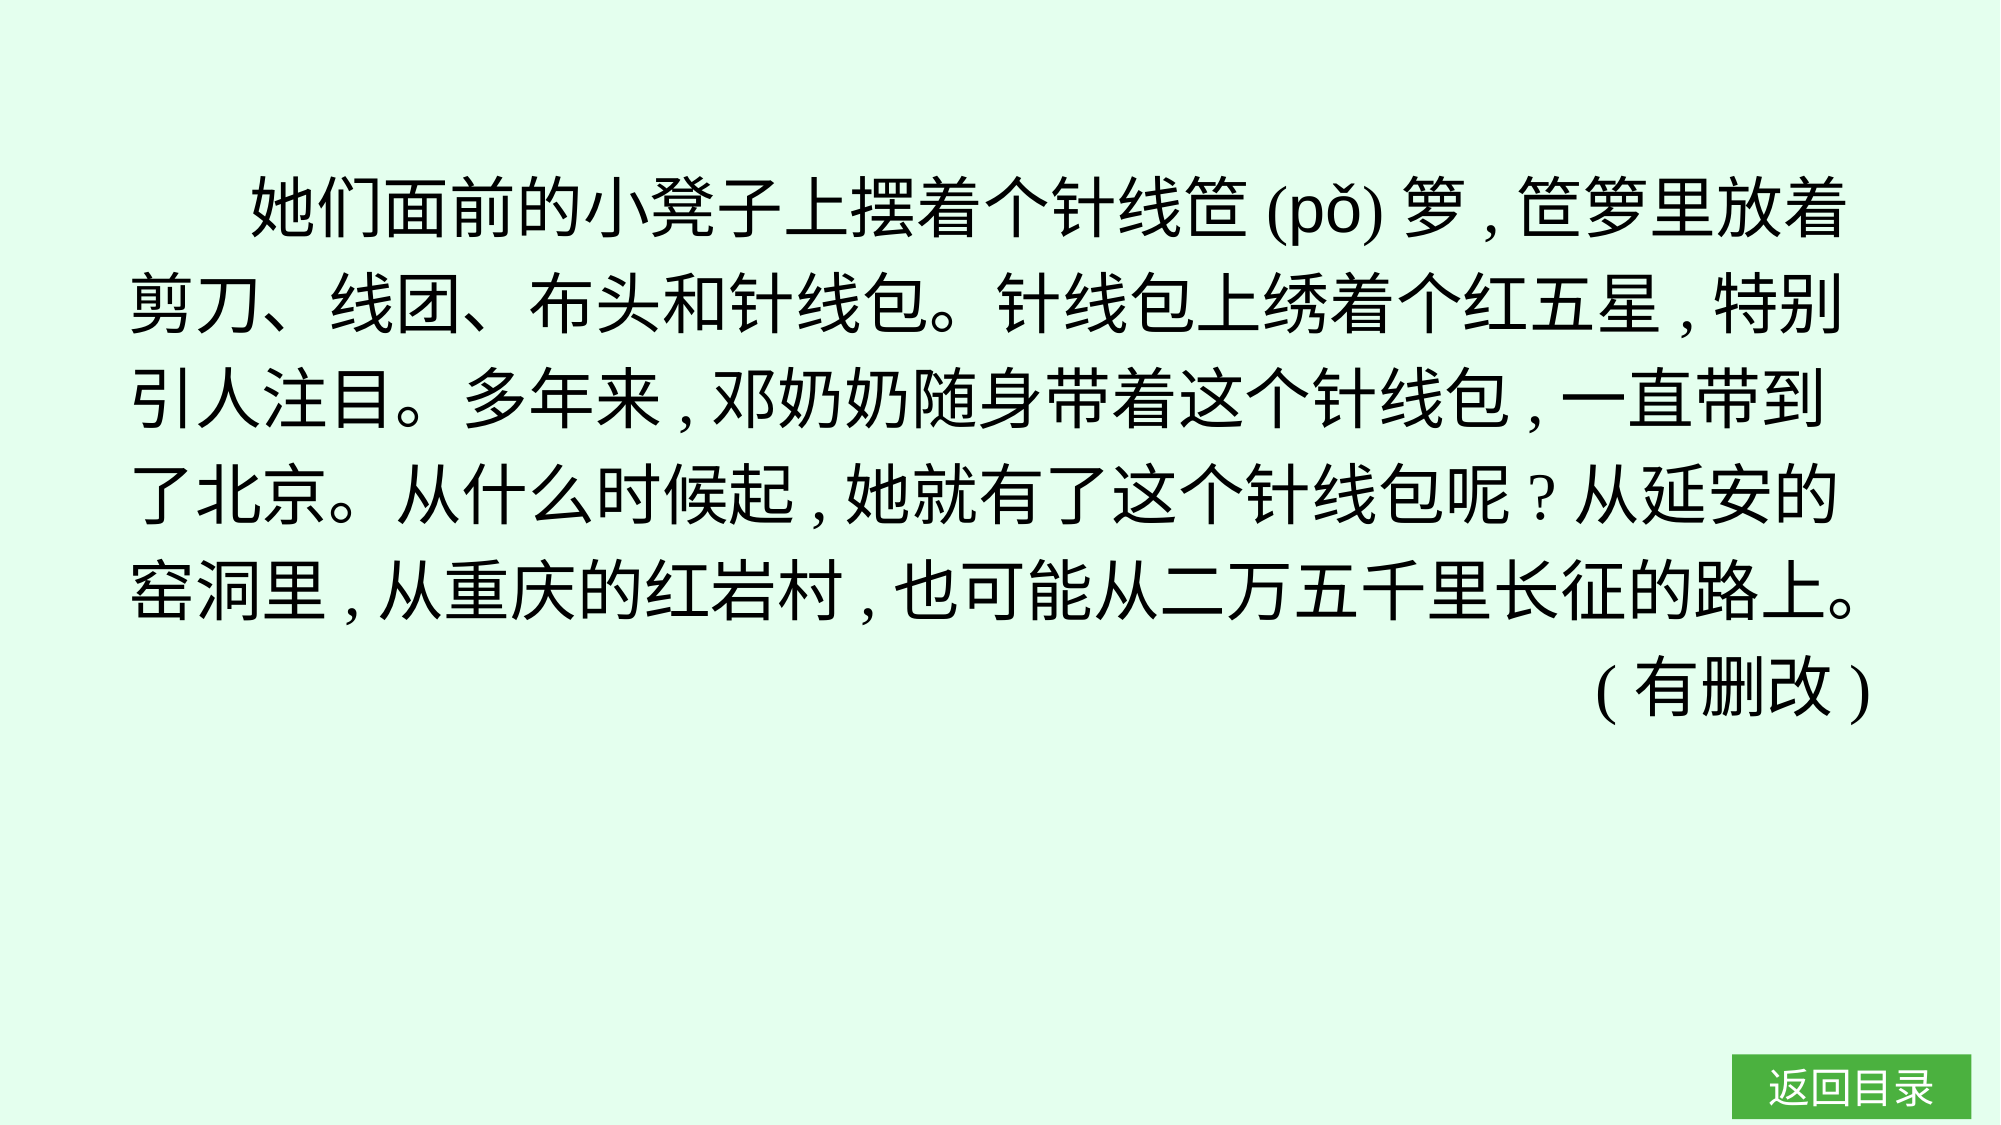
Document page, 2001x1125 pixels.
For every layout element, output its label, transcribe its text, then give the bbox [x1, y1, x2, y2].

text_box 她们面前的小凳子上摆着个针线笸(pǒ)箩,笸箩里放着剪刀、线团、布头和针线包。针线包上绣着个红五星,特别引人注目。多年来,邓奶奶随身带着这个针线包,一直带到了北京。从什么时候起,她就有了这个针线包呢?从延安的窑洞里,从重庆的红岩村,也可能从二万五千里长征的路上。 (有删改) [113, 142, 1887, 733]
